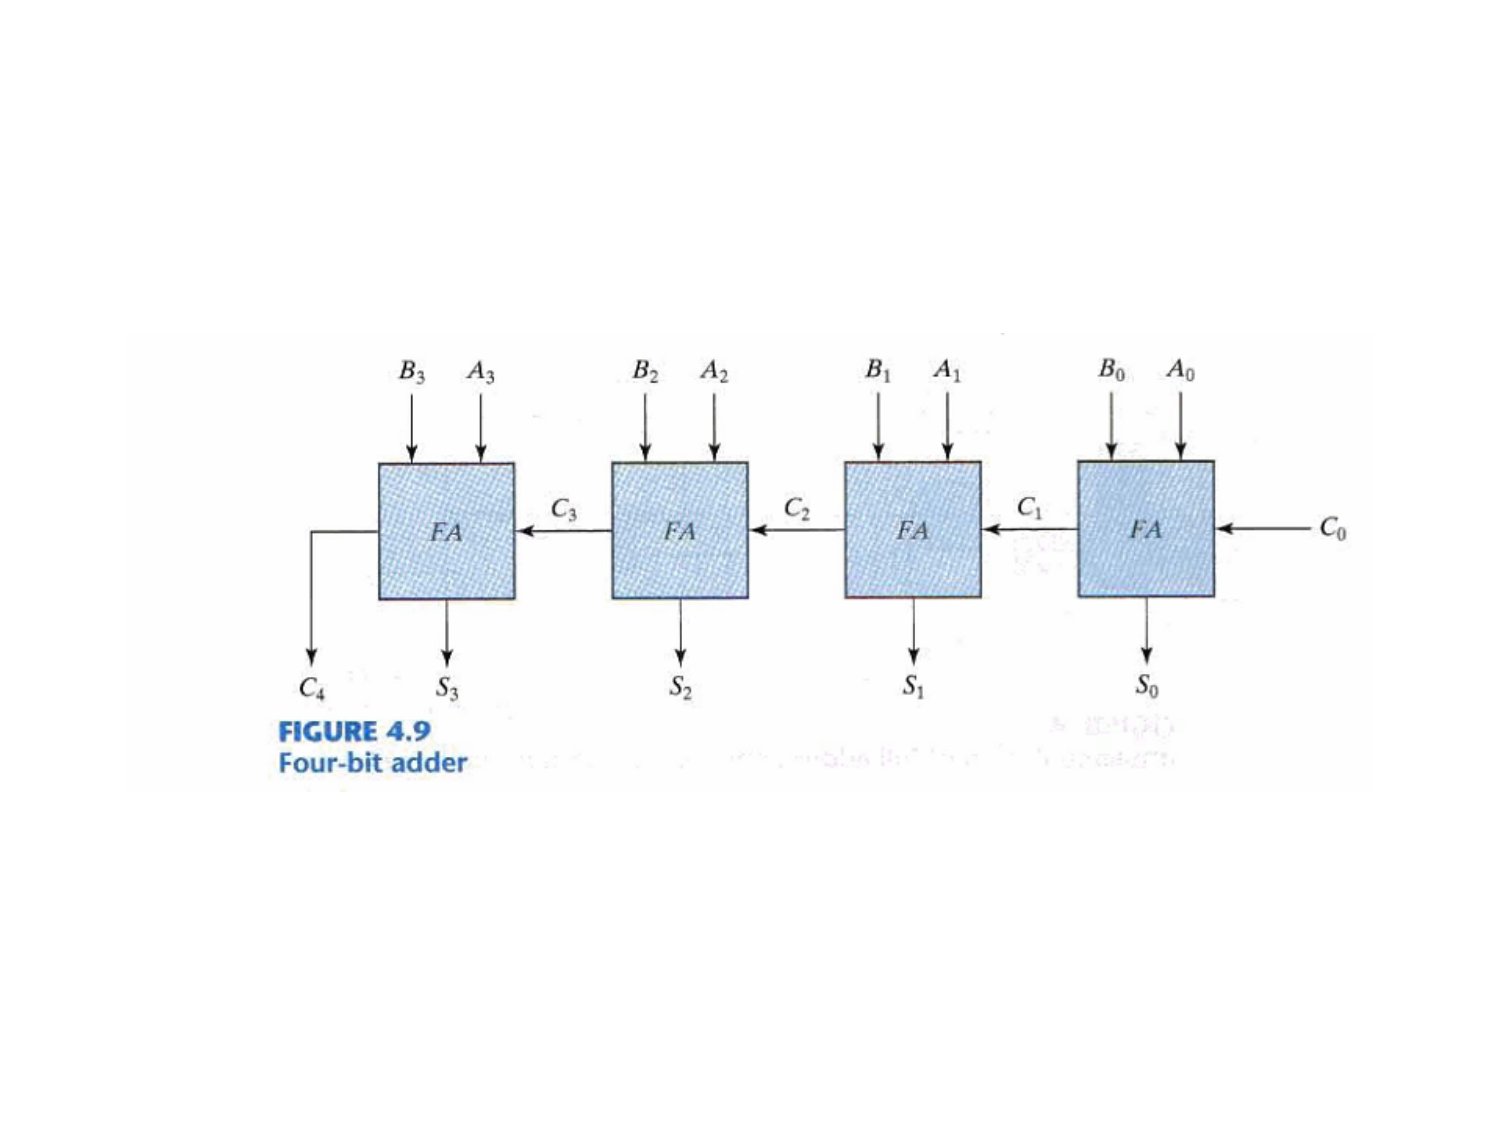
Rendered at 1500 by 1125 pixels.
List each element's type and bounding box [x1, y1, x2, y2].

picture [125, 333, 1375, 792]
